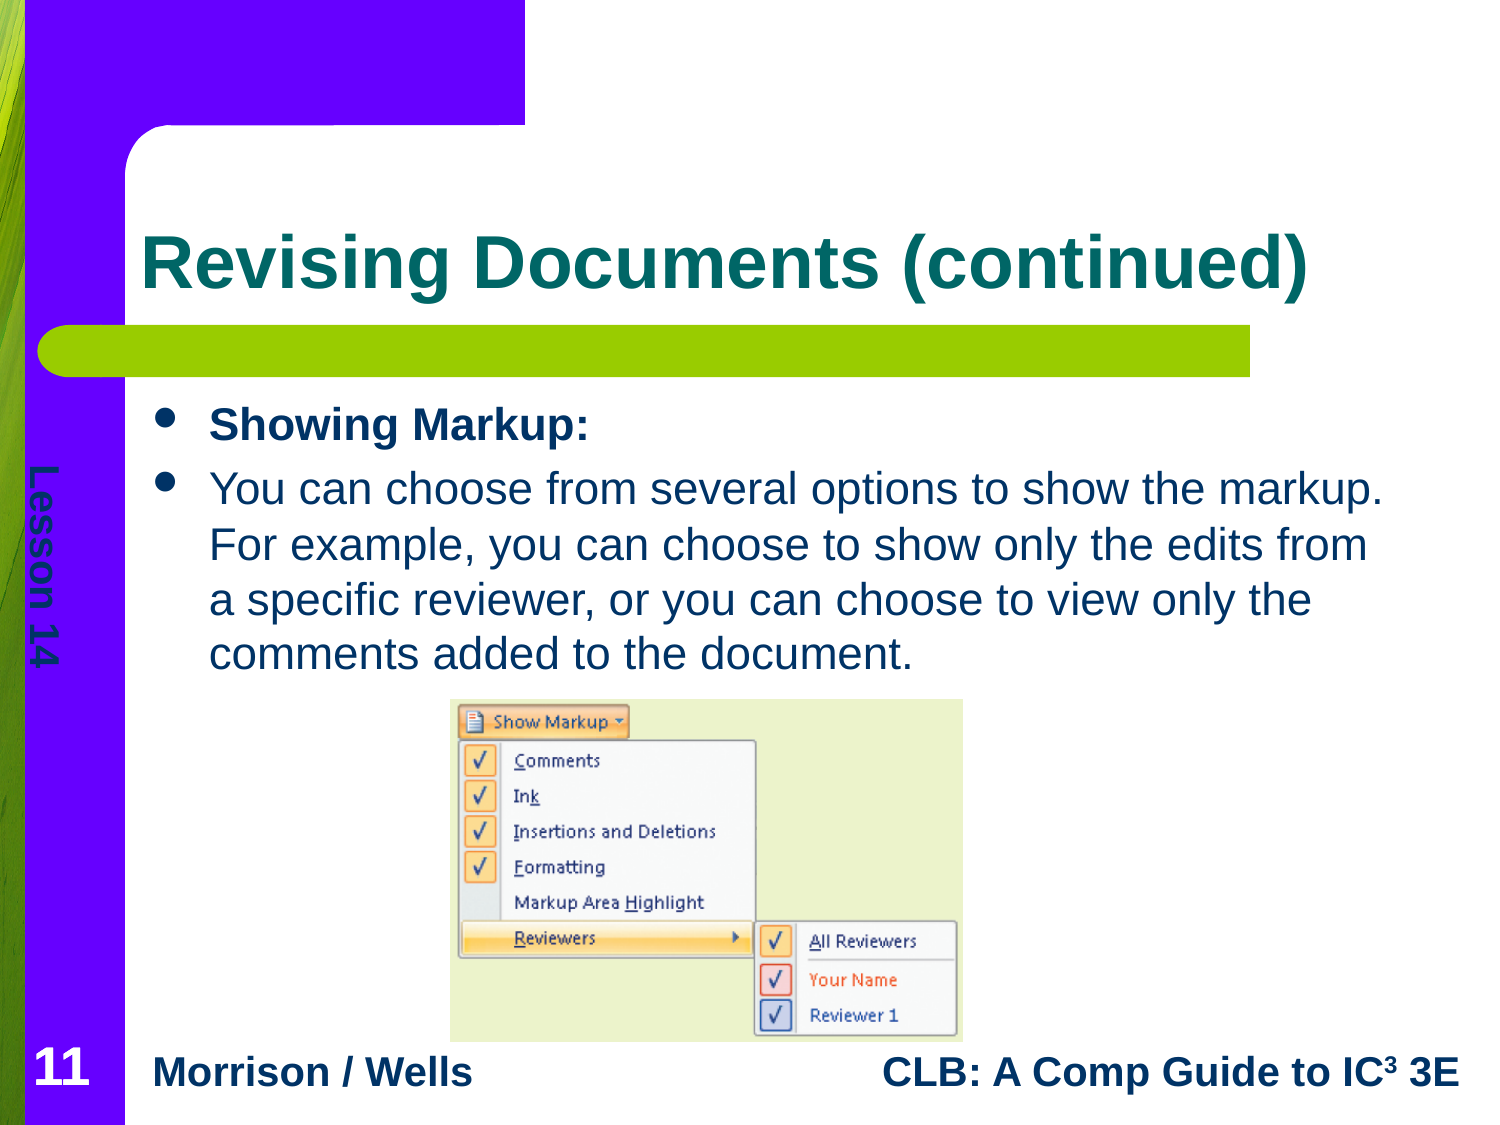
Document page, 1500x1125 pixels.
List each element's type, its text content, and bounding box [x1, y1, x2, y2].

list Showing Markup: You can choose from several options to show the markup. For example, you can choose to show only the edits from a specific reviewer, or you can choose to view only the comments added to the document. [137, 387, 1401, 1013]
title Revising Documents (continued) [124, 124, 1426, 313]
text_box 11 [13, 1023, 111, 1105]
picture [0, 0, 25, 1125]
picture [449, 699, 963, 1042]
